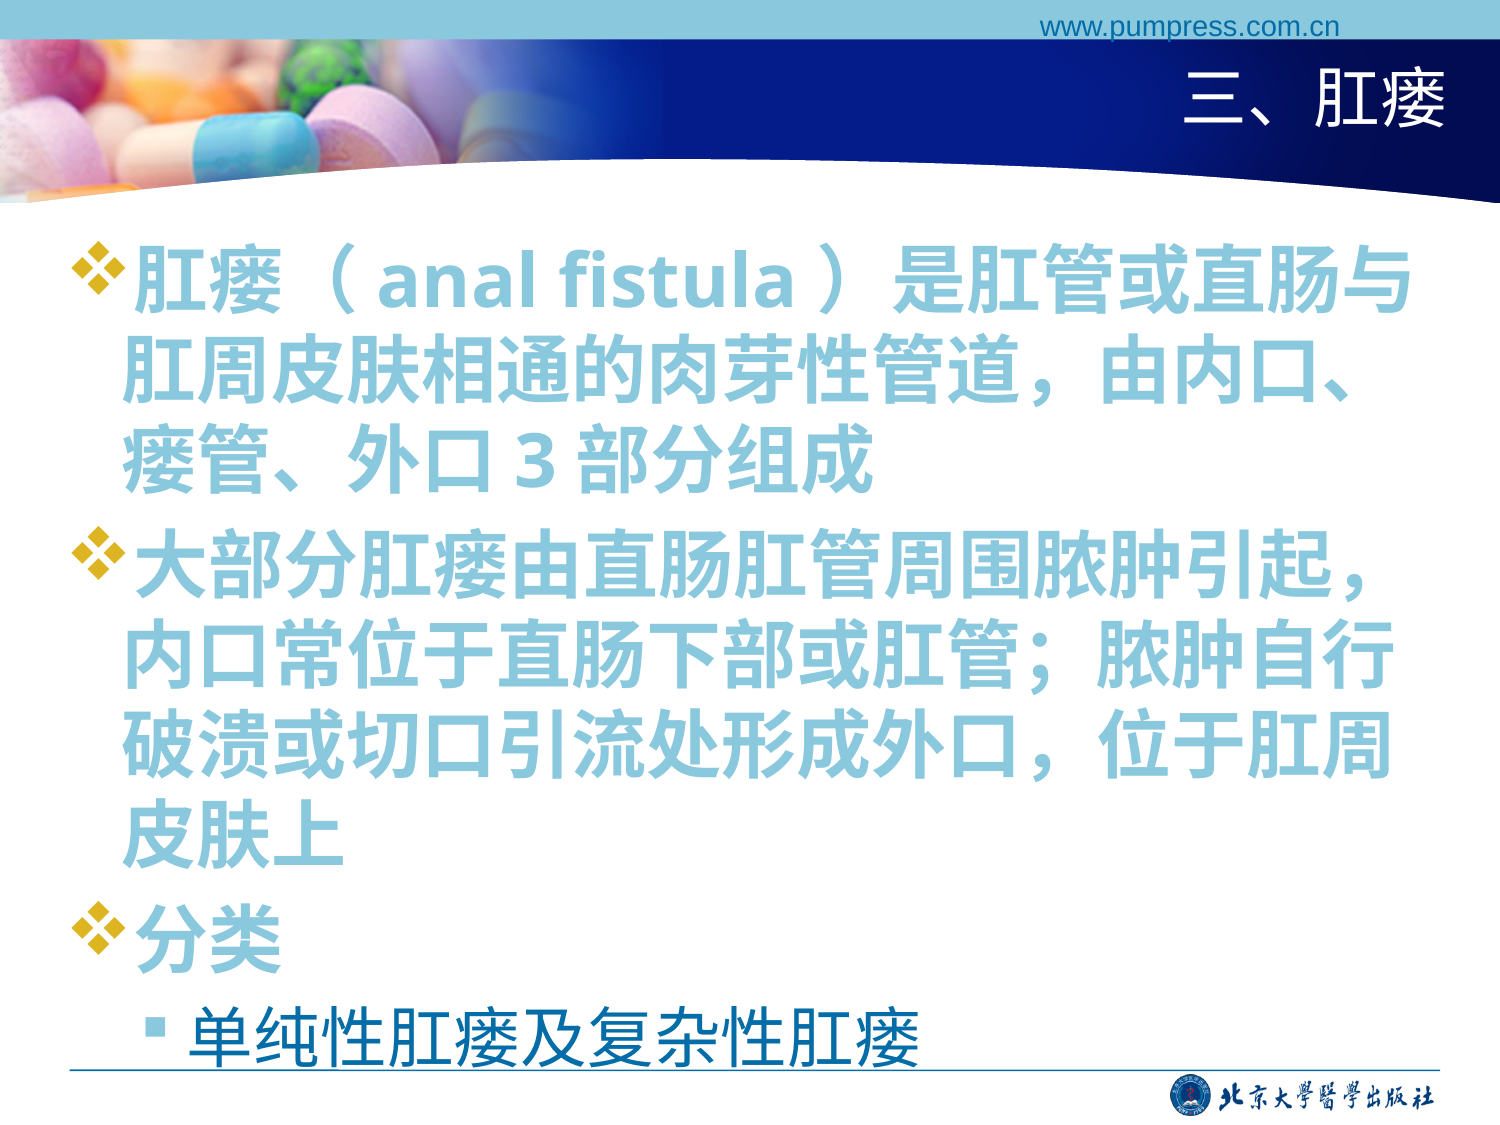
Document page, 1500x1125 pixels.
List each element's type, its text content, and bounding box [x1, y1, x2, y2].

title 三、肛瘘 [137, 49, 1463, 143]
picture [0, 40, 1500, 203]
list 肛瘘（anal fistula）是肛管或直肠与肛周皮肤相通的肉芽性管道，由内口、瘘管、外口3部分组成 大部分肛瘘由直肠肛管周围脓肿引起，内口常位于直肠下部或肛管；脓肿自行破溃或切口引流处形成外口，位于肛周皮肤上 分类 单纯性肛瘘及复杂性肛瘘 [49, 224, 1463, 1026]
slide_number www.pumpress.com.cn [1025, 0, 1463, 38]
picture [1170, 1074, 1436, 1118]
